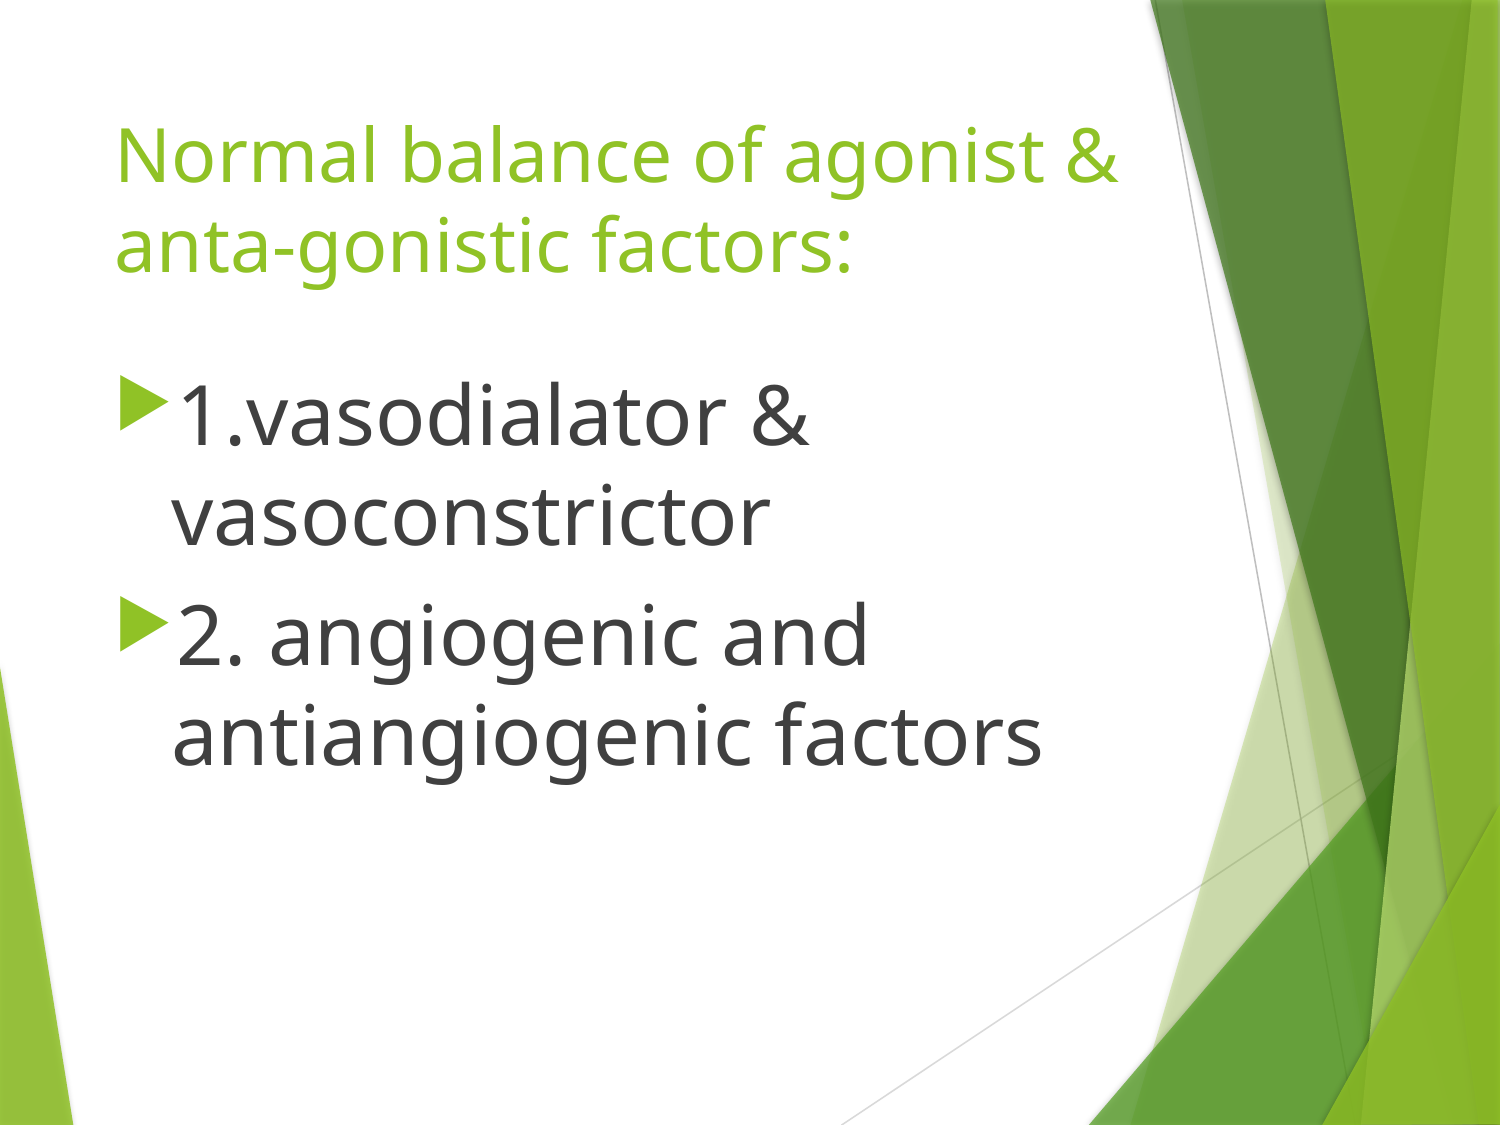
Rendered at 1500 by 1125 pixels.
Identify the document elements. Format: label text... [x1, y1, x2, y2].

title Normal balance of agonist & anta-gonistic factors: [99, 99, 1142, 317]
list 1.vasodialator & vasoconstrictor 2. angiogenic and antiangiogenic factors [99, 354, 1142, 992]
